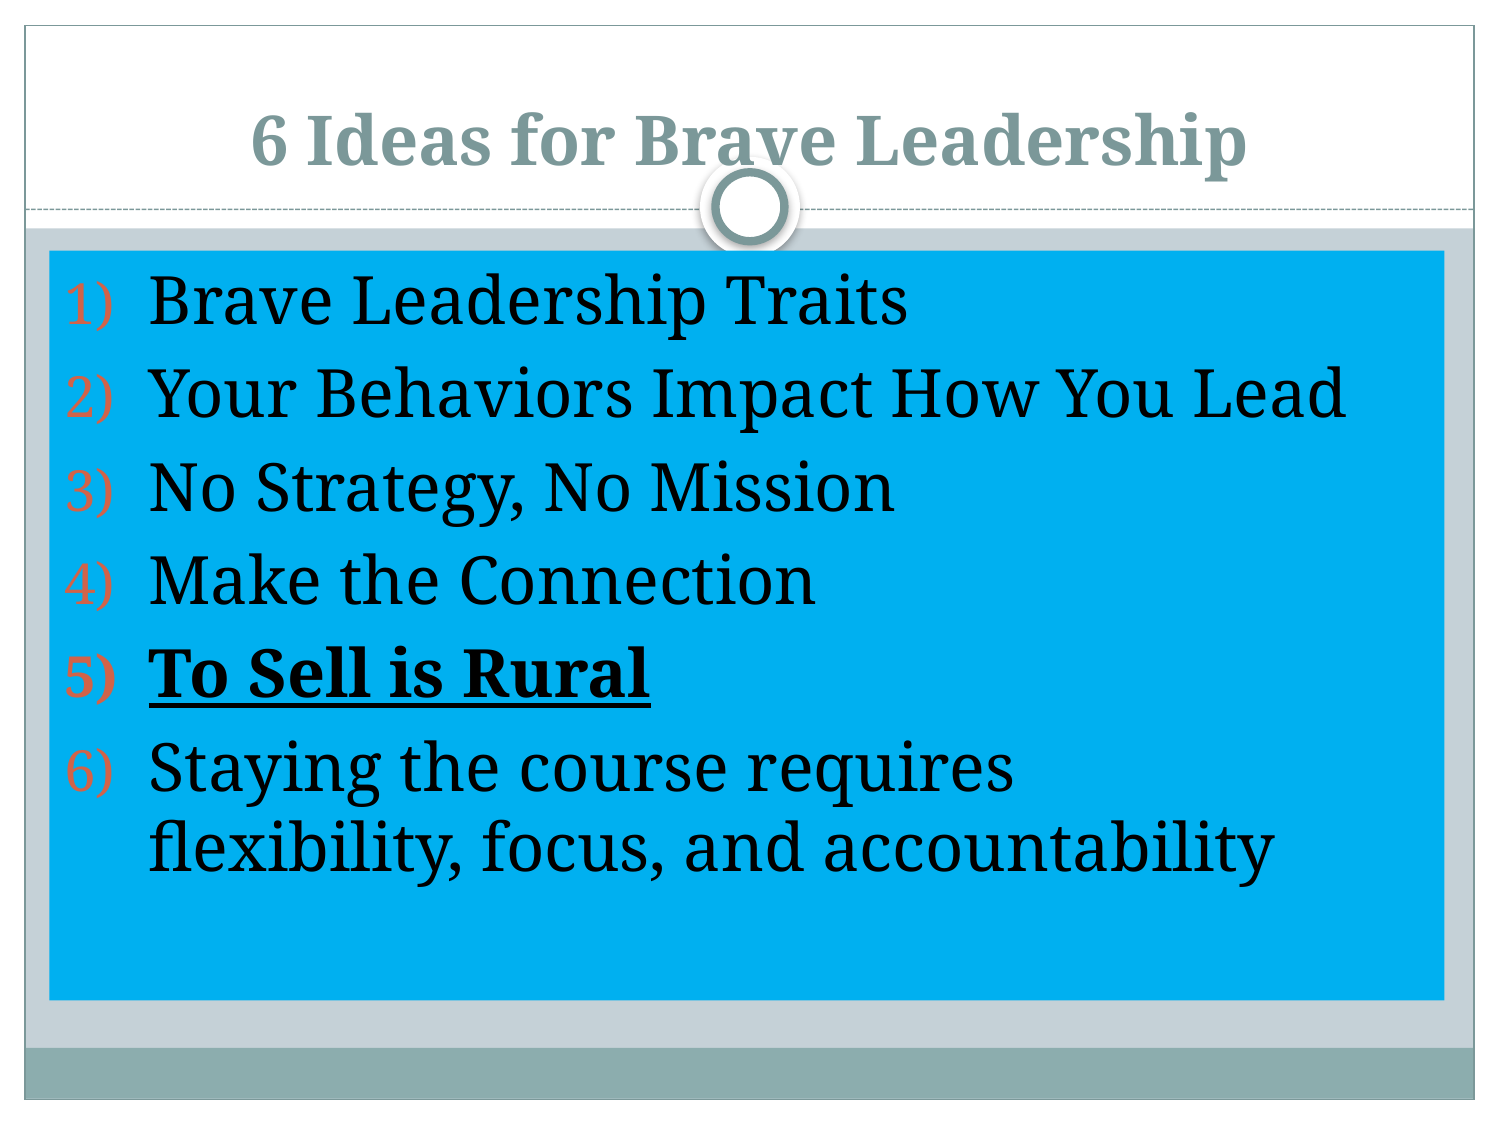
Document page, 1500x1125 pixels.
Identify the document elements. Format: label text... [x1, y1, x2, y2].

list Brave Leadership Traits Your Behaviors Impact How You Lead No Strategy, No Mission Make the Connection To Sell is Rural Staying the course requires flexibility, focus, and accountability [49, 250, 1445, 1001]
title 6 Ideas for Brave Leadership [50, 62, 1450, 187]
